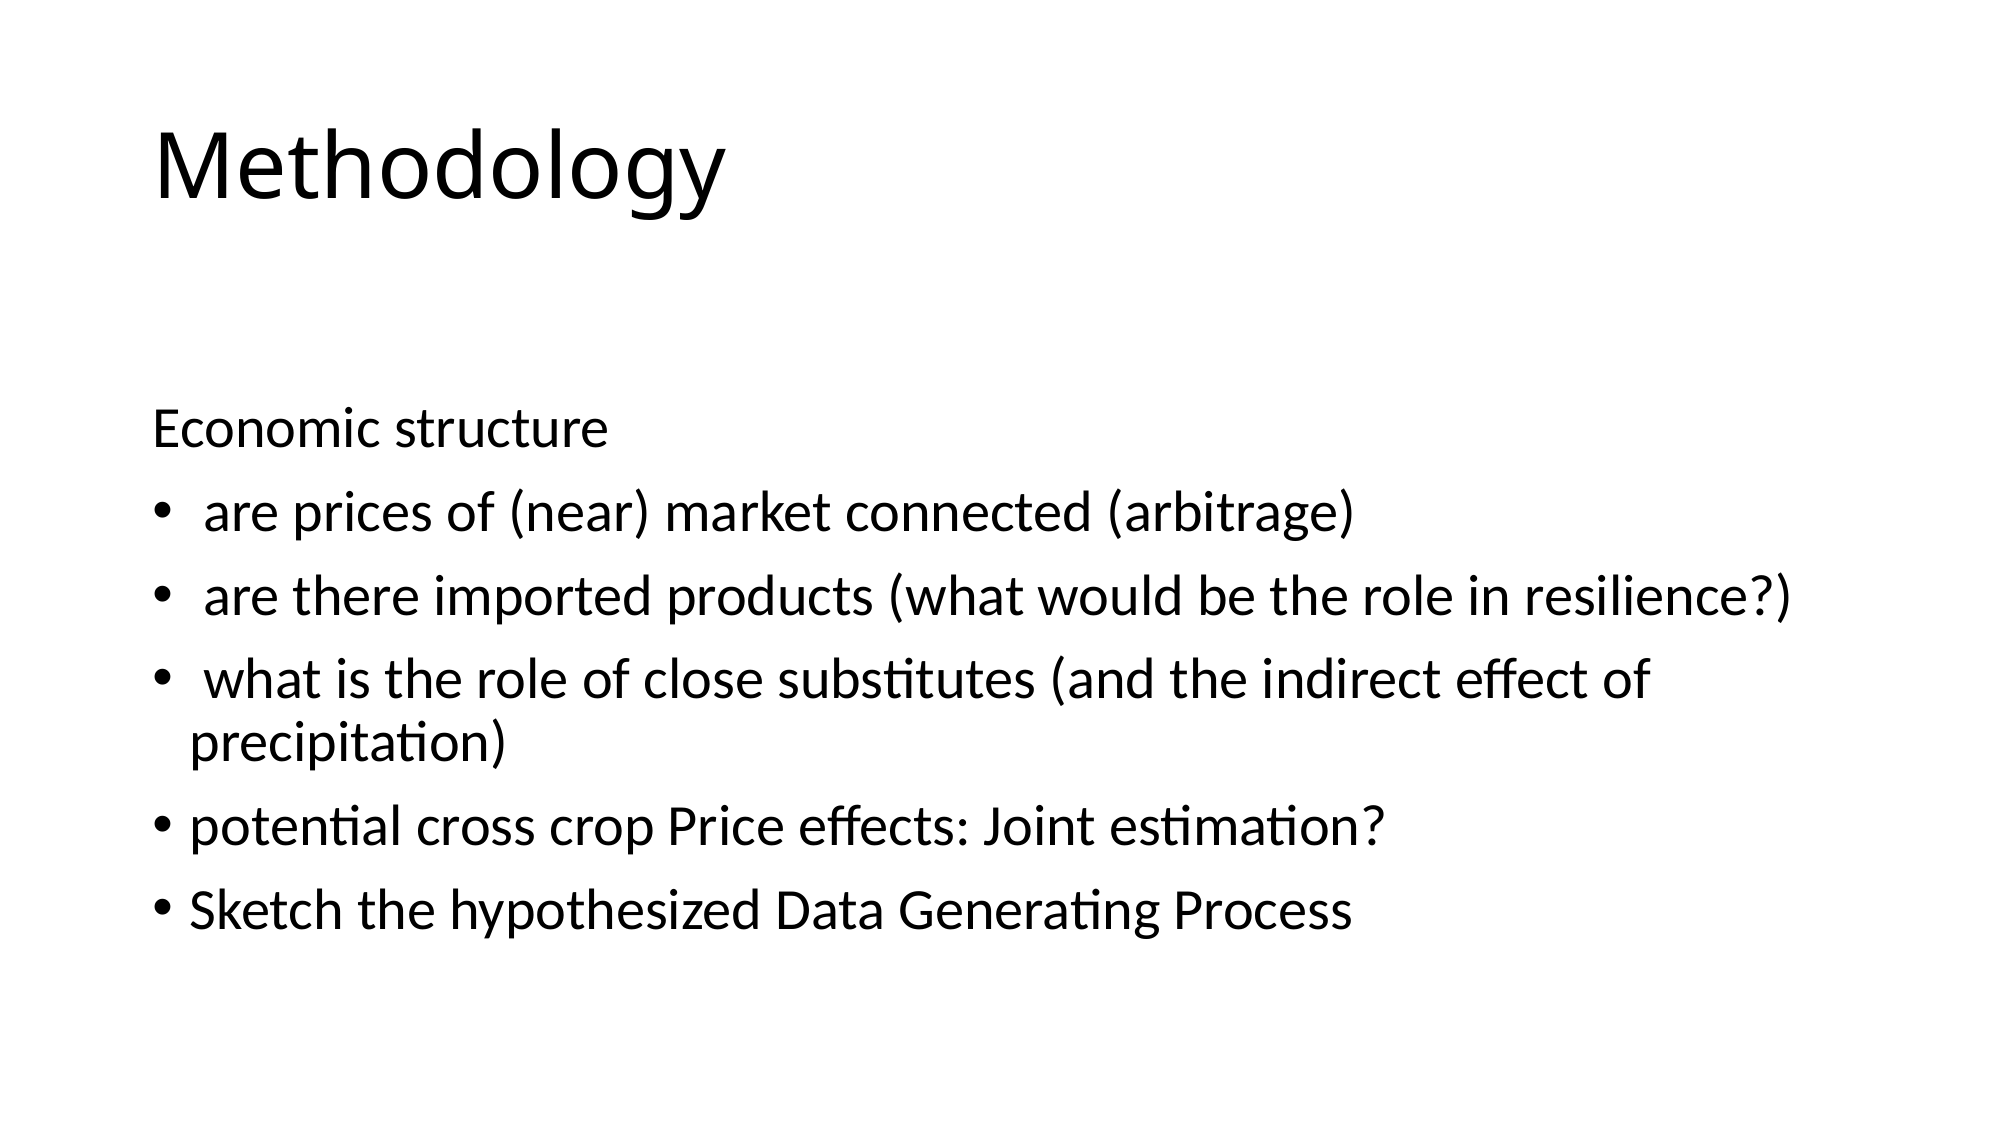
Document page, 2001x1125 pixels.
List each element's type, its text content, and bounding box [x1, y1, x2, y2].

list Economic structure are prices of (near) market connected (arbitrage) are there imported products (what would be the role in resilience?) what is the role of close substitutes (and the indirect effect of precipitation) potential cross crop Price effects: Joint estimation? Sketch the hypothesized Data Generating Process [137, 299, 1863, 1014]
title Methodology [137, 59, 1863, 278]
